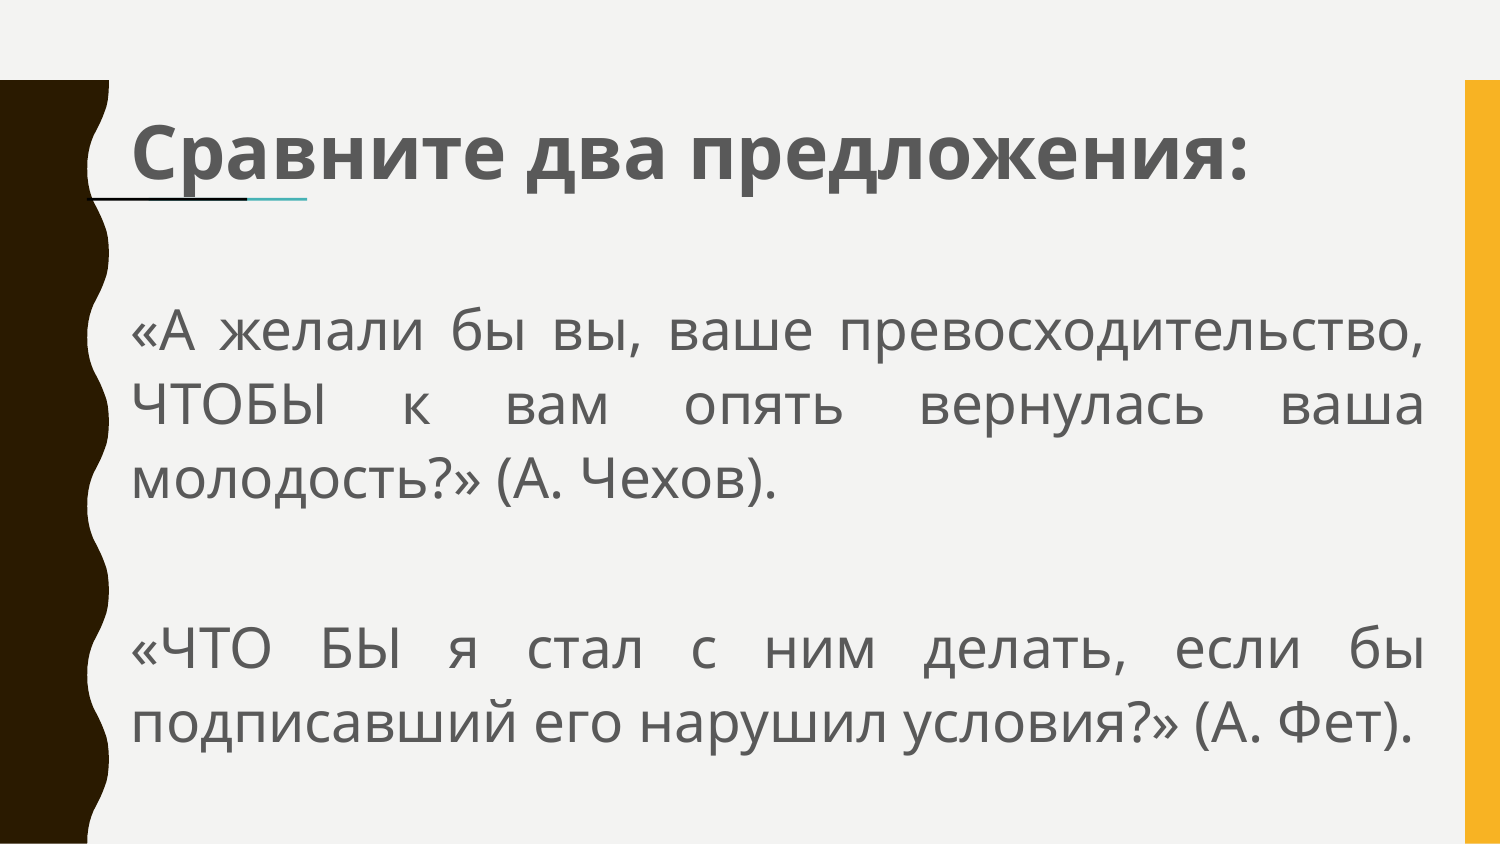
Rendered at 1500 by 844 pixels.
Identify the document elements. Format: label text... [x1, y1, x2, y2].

title Сравните два предложения: [119, 90, 1381, 178]
list «А желали бы вы, ваше превосходительство, ЧТОБЫ к вам опять вернулась ваша молодость?» (А. Чехов). «ЧТО БЫ я стал с ним делать, если бы подписавший его нарушил условия?» (А. Фет). [119, 281, 1438, 785]
